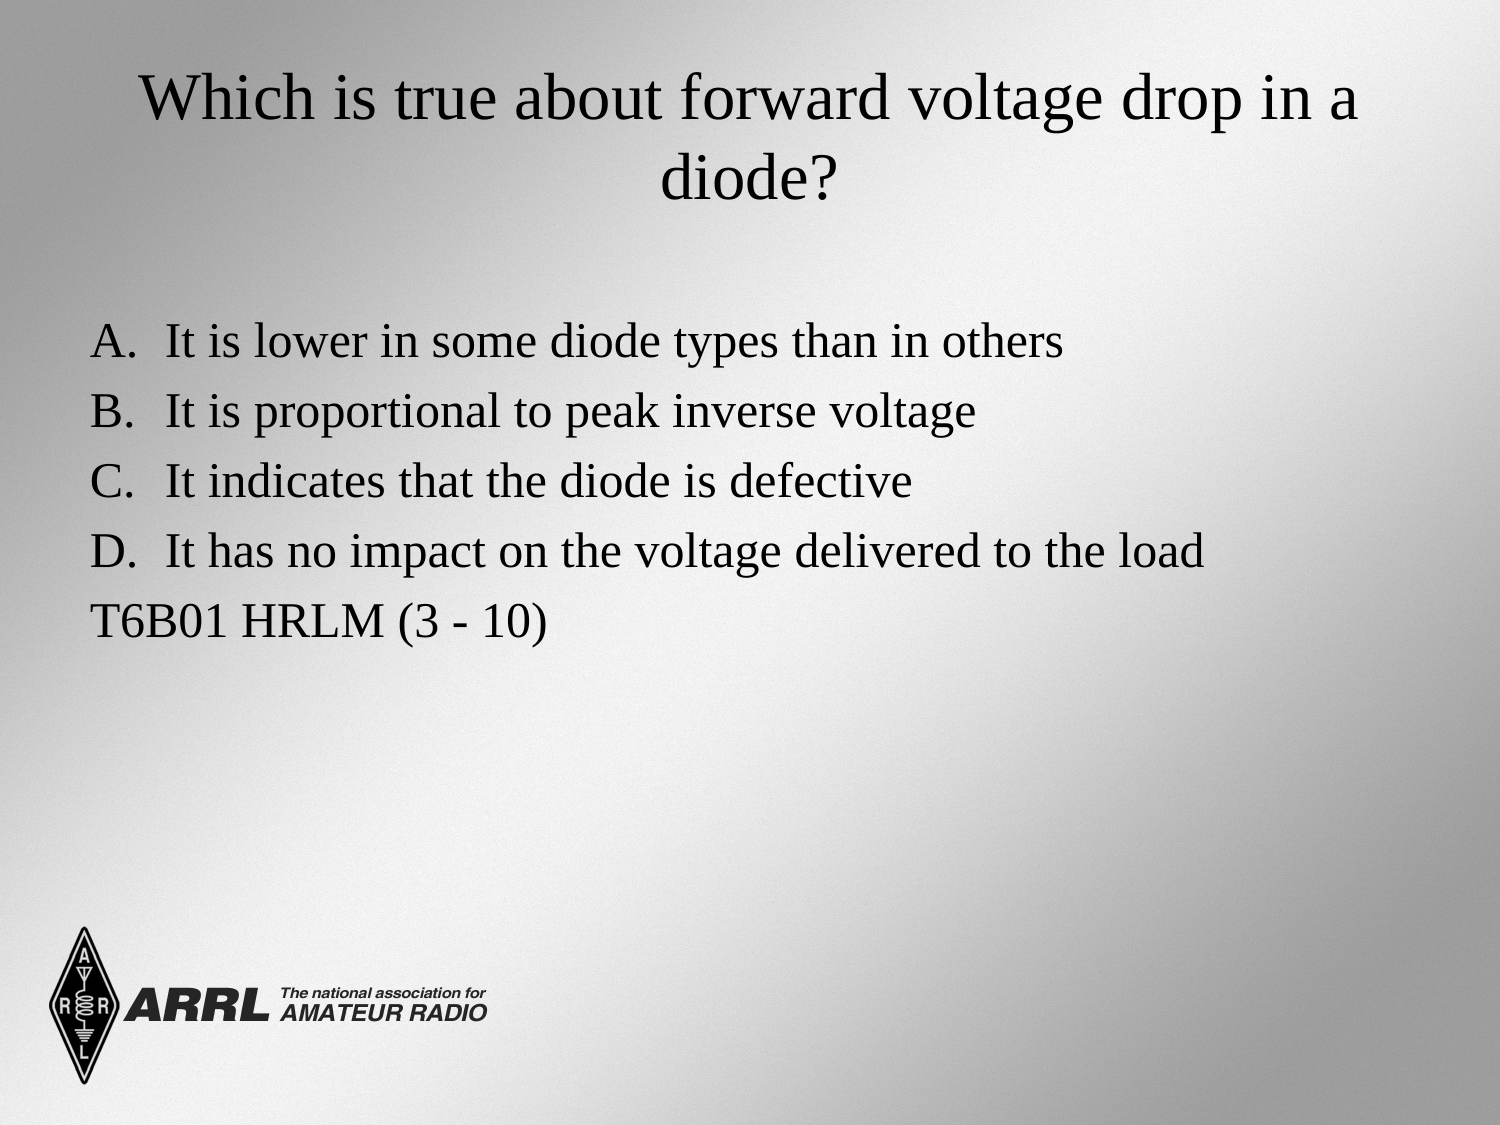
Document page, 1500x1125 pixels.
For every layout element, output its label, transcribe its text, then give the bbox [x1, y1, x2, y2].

picture [0, 0, 1500, 1125]
title Which is true about forward voltage drop in a diode? [75, 45, 1425, 233]
list It is lower in some diode types than in others It is proportional to peak inverse voltage It indicates that the diode is defective It has no impact on the voltage delivered to the load T6B01 HRLM (3 - 10) [75, 299, 1425, 1005]
